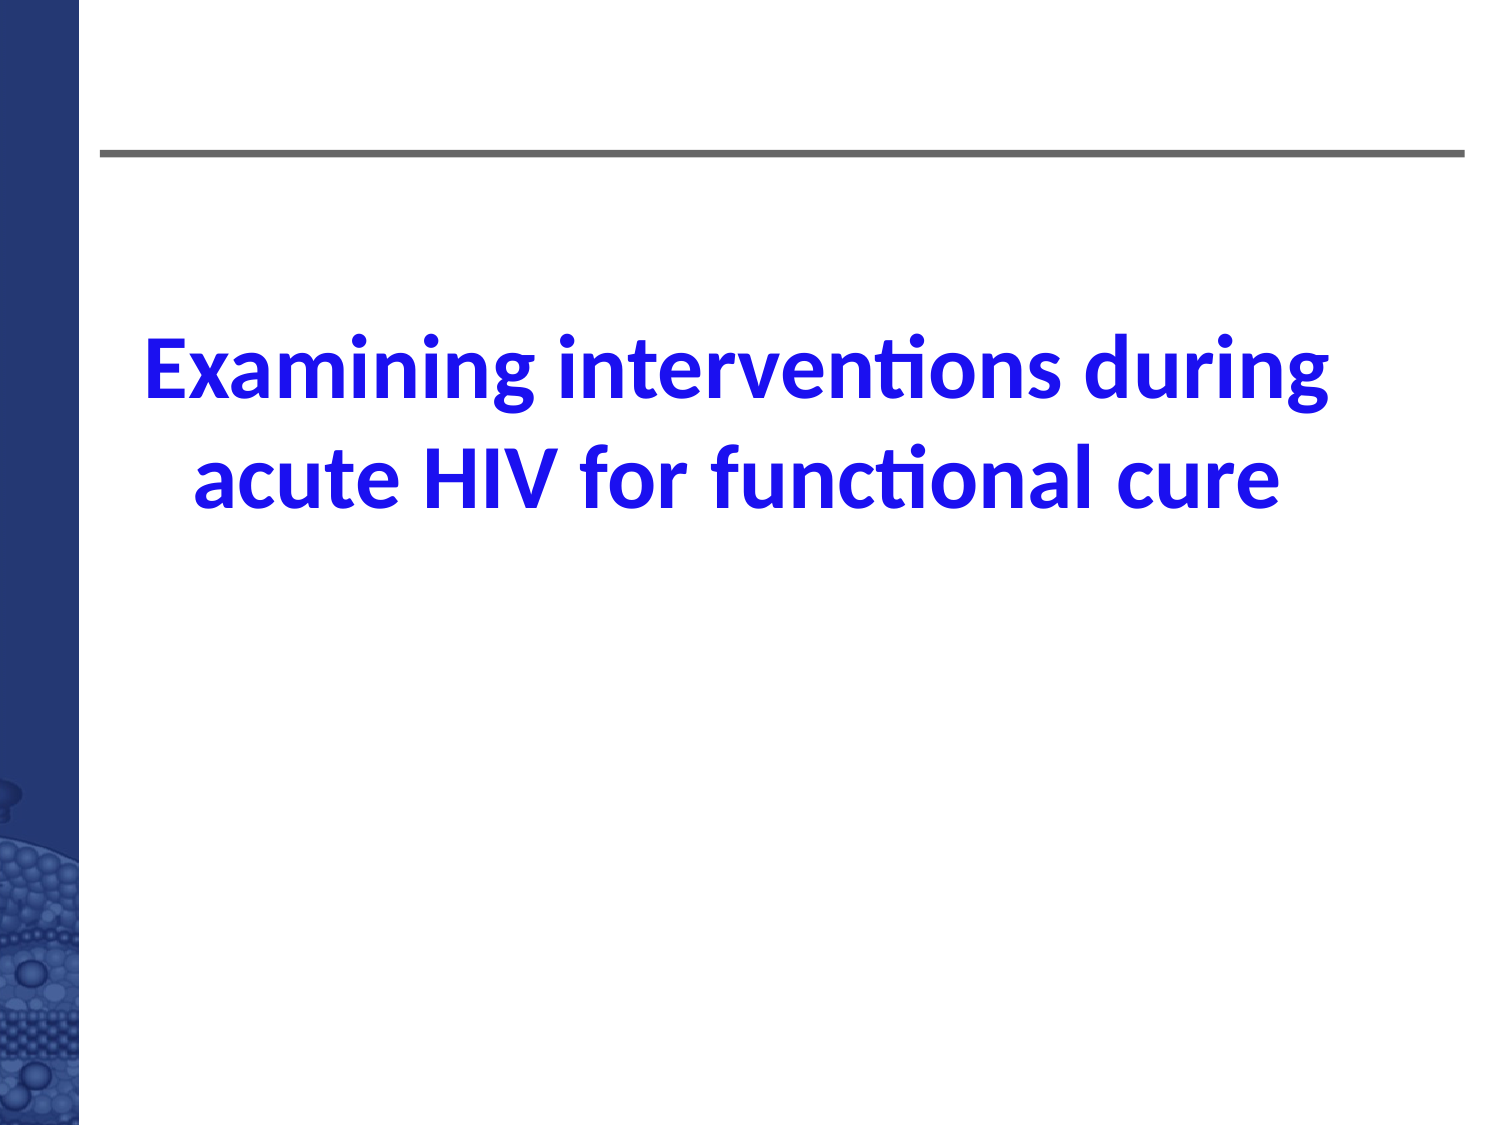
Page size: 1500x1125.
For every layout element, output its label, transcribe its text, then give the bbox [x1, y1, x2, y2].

title Examining interventions during acute HIV for functional cure [62, 299, 1413, 488]
picture [0, 0, 79, 1125]
